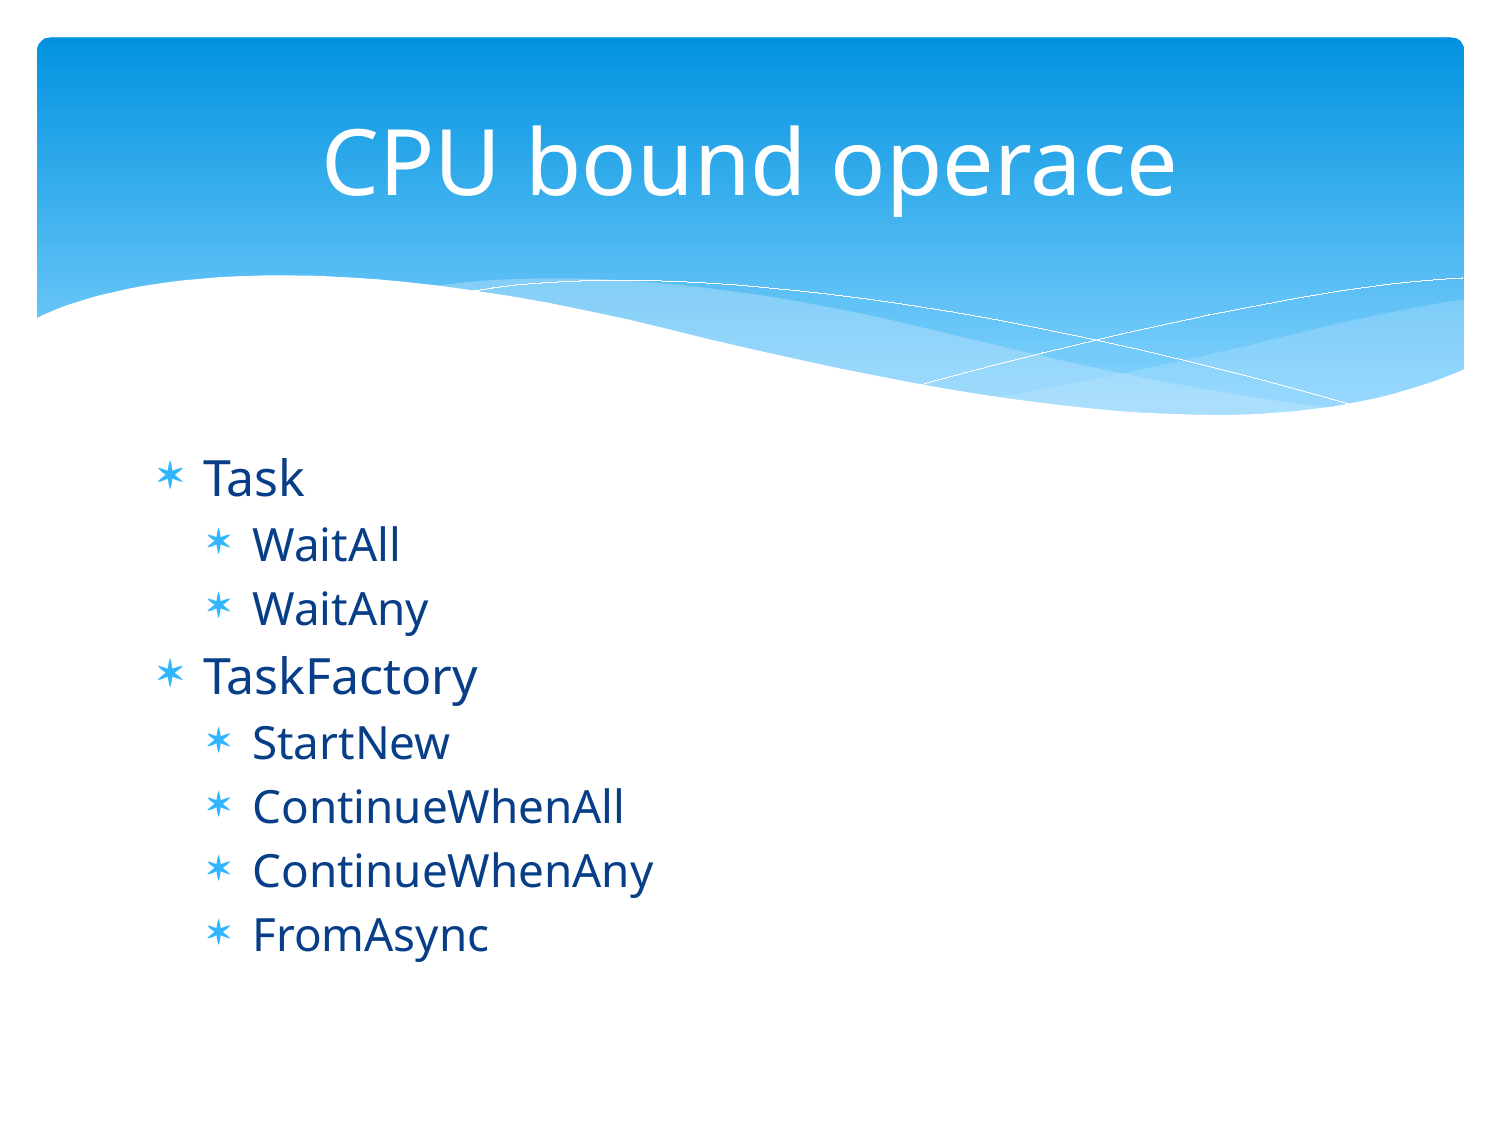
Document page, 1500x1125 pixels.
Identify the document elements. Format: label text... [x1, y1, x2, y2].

list Task WaitAll WaitAny TaskFactory StartNew ContinueWhenAll ContinueWhenAny FromAsync [143, 438, 1359, 1005]
title CPU bound operace [75, 55, 1425, 261]
